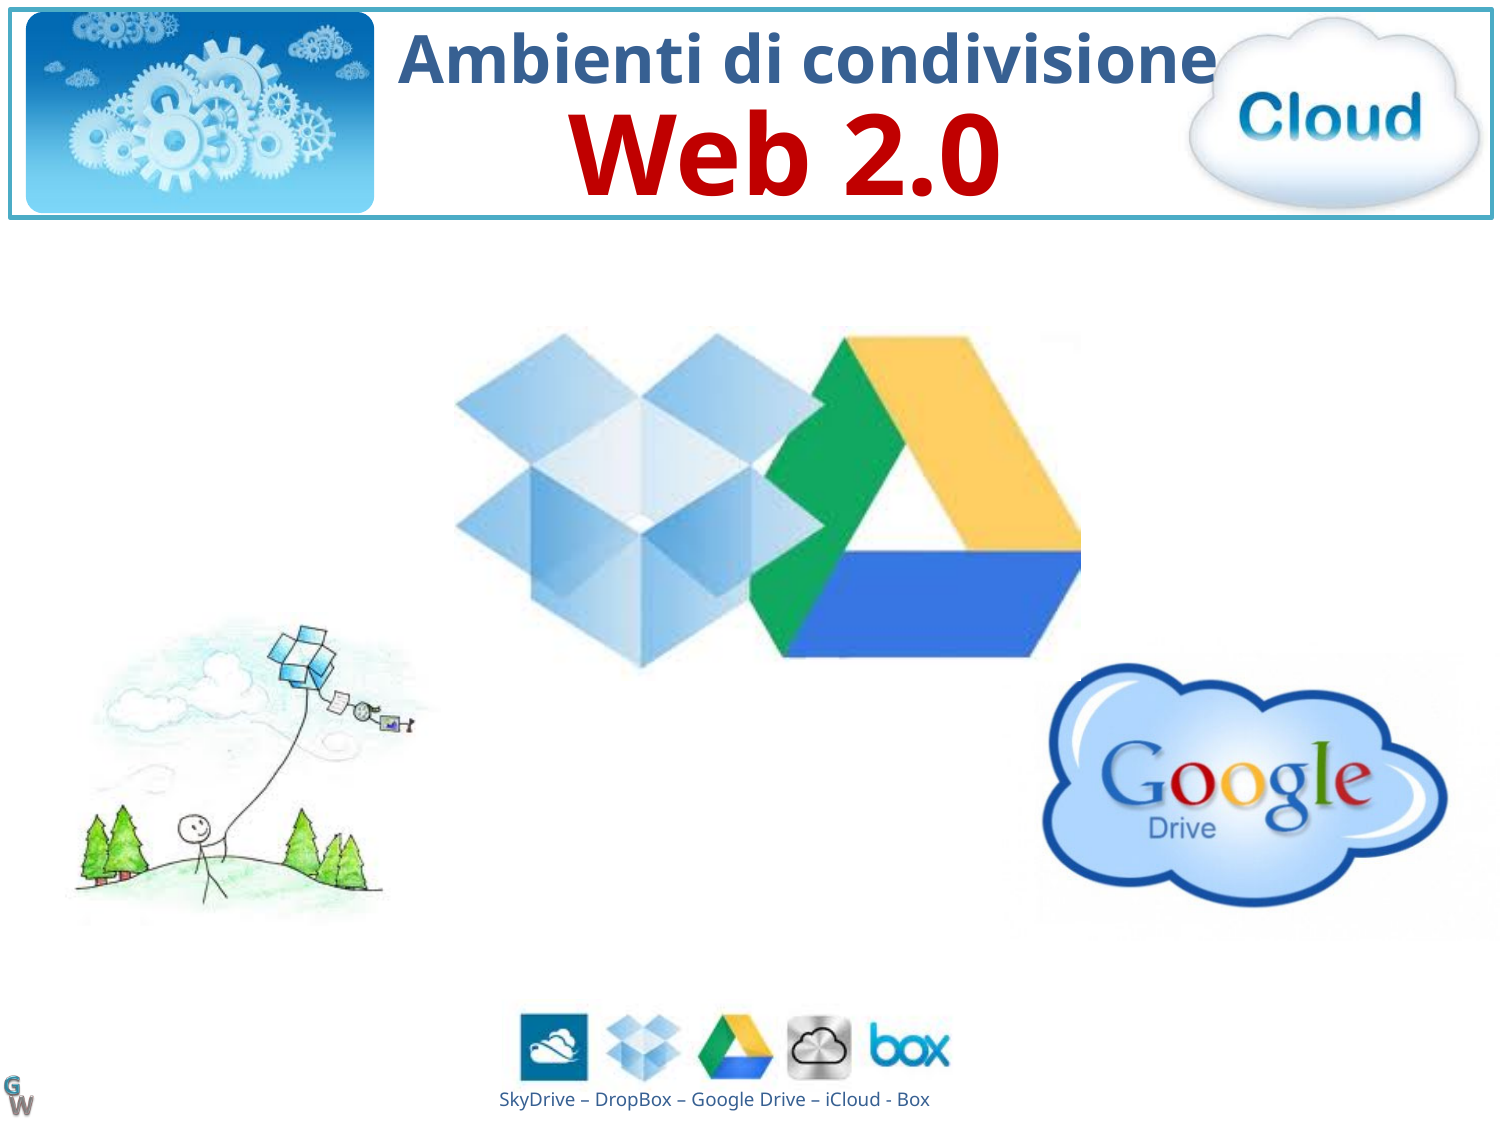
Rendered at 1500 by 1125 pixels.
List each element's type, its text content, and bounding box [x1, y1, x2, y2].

picture [0, 1058, 55, 1125]
text_box SkyDrive – DropBox – Google Drive – iCloud - Box [407, 1079, 1022, 1118]
text_box [1486, 7, 1494, 220]
text_box [8, 7, 1179, 220]
picture [52, 612, 444, 929]
picture [501, 999, 971, 1095]
picture [25, 11, 375, 214]
picture [454, 325, 1500, 941]
text_box Web 2.0 [553, 220, 1019, 226]
picture [1177, 9, 1489, 218]
